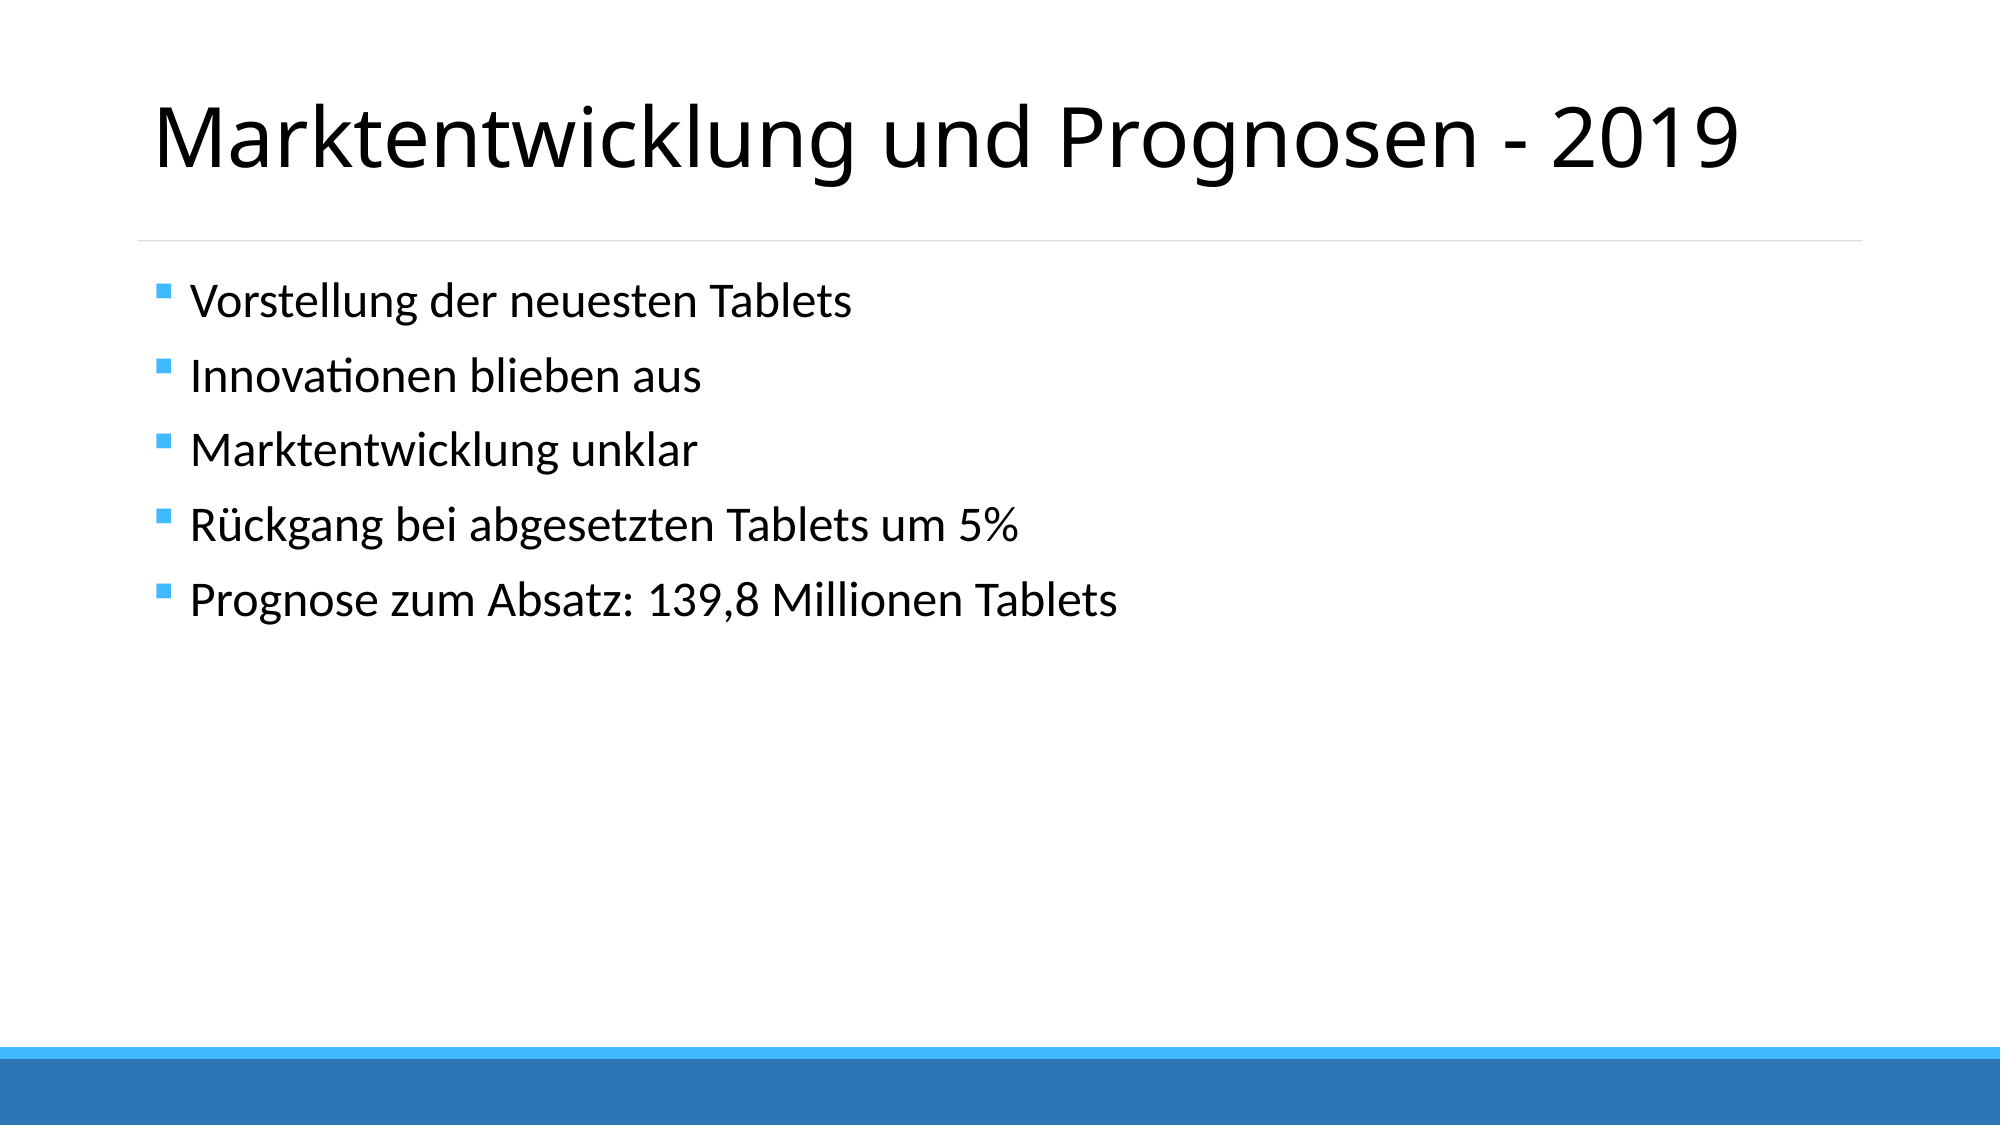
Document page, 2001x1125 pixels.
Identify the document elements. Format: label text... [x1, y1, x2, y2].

title Marktentwicklung und Prognosen - 2019 [137, 48, 1863, 234]
list Vorstellung der neuesten Tablets Innovationen blieben aus Marktentwicklung unklar Rückgang bei abgesetzten Tablets um 5% Prognose zum Absatz: 139,8 Millionen Tablets [137, 266, 1863, 1043]
